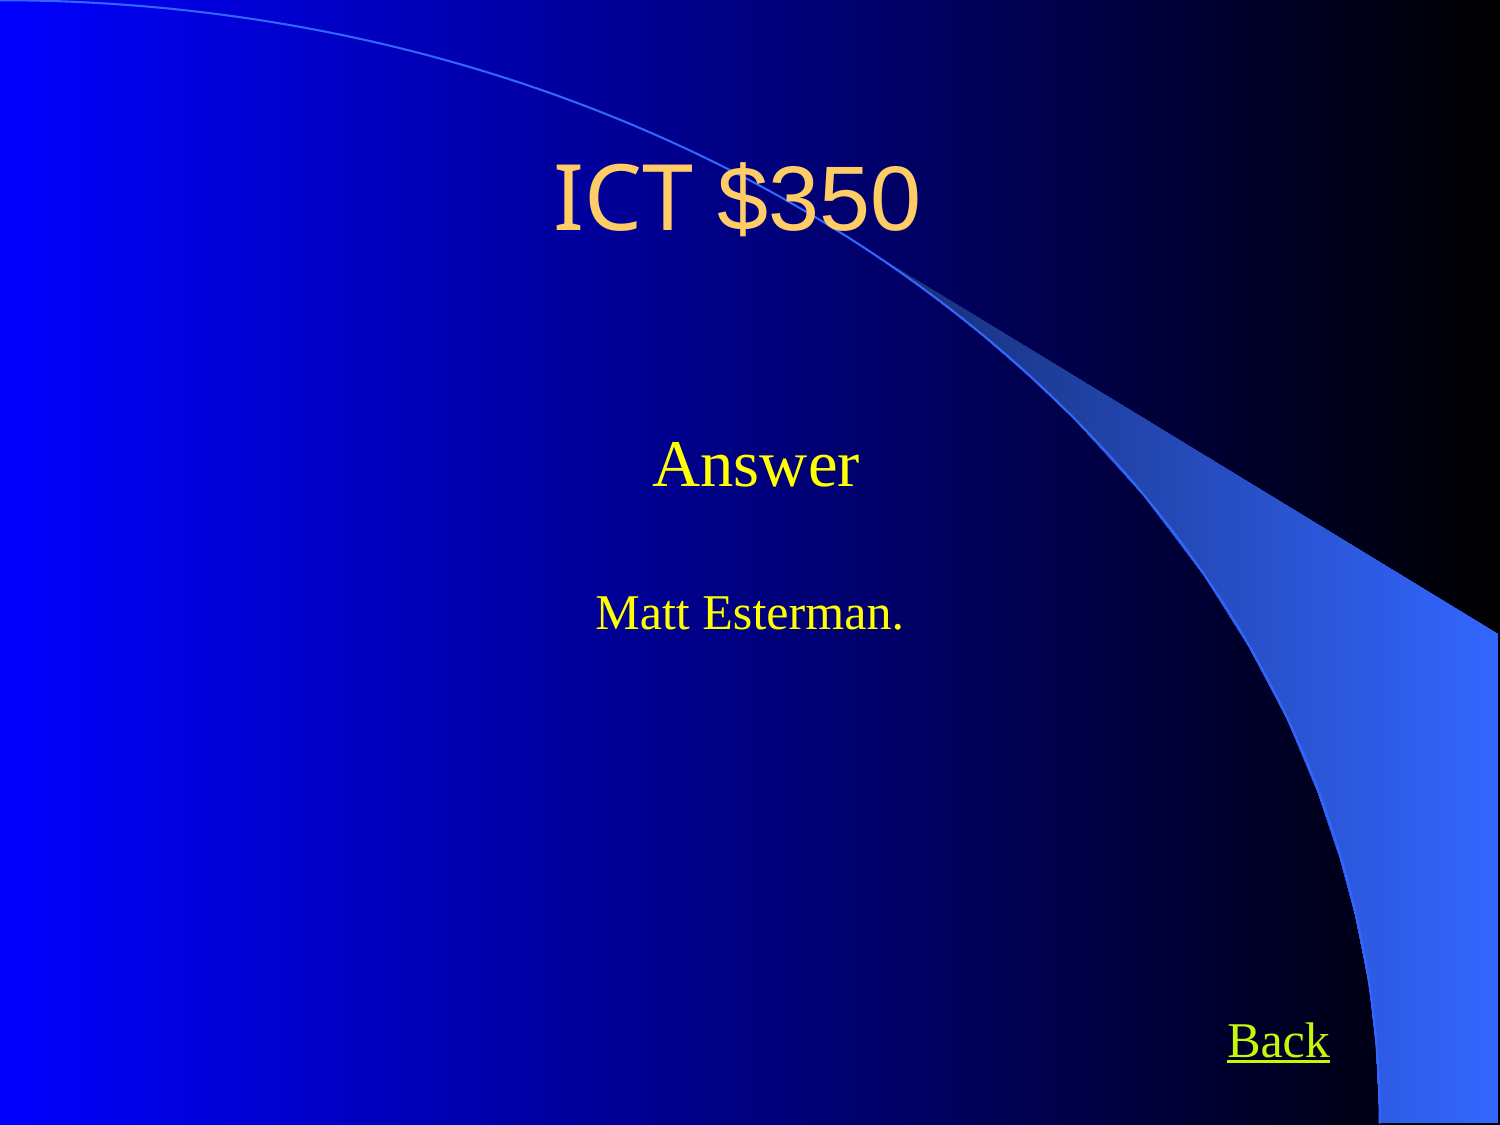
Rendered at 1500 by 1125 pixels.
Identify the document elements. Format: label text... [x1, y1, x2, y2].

text_box Answer Matt Esterman. [99, 412, 1413, 948]
title ICT $350 [49, 99, 1426, 288]
text_box Back [1212, 999, 1438, 1075]
